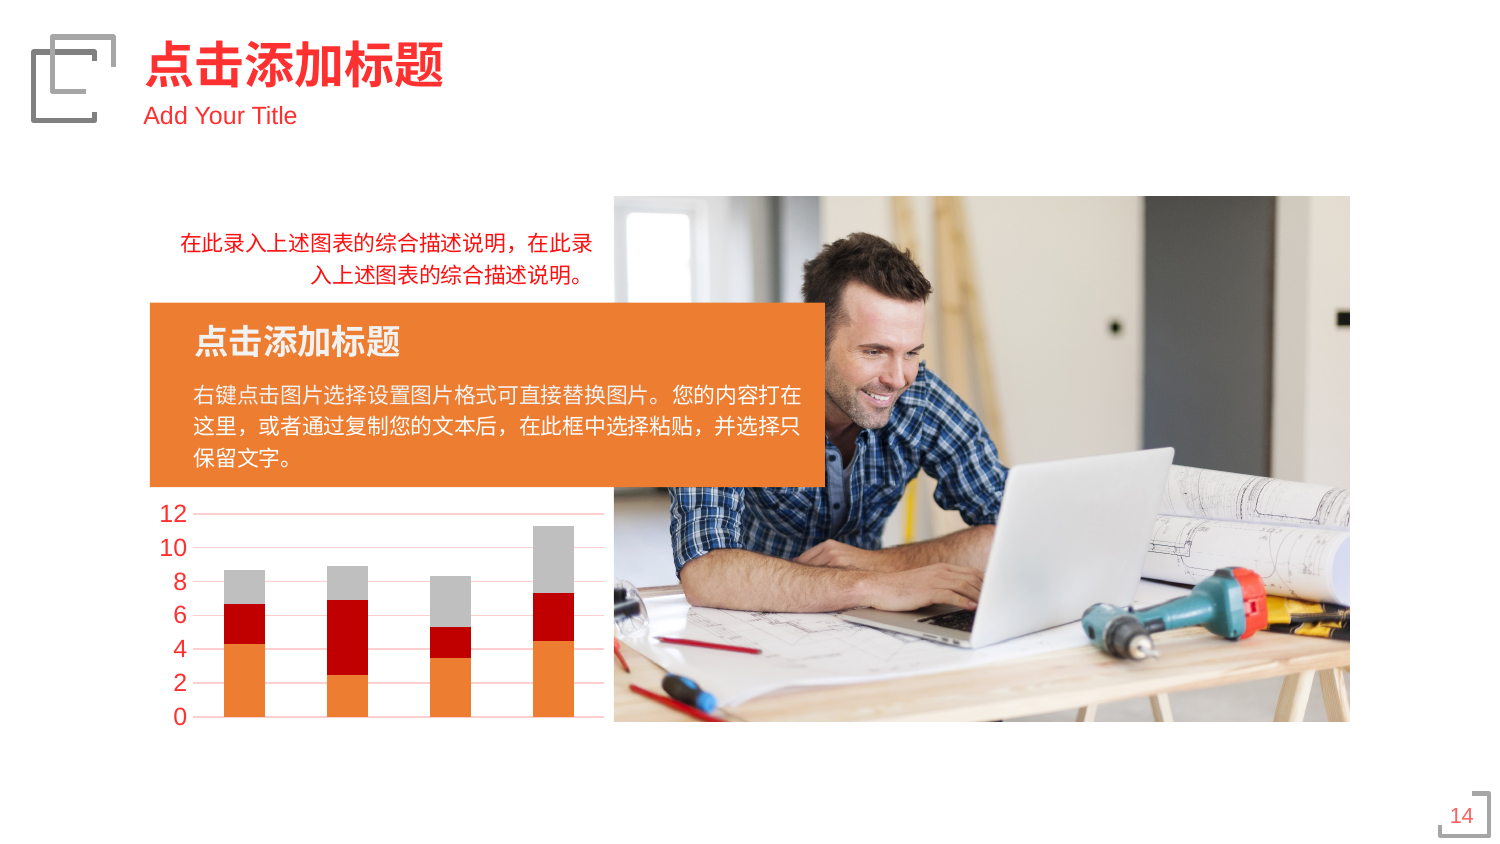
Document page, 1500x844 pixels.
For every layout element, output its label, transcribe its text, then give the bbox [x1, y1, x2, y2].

text_box 点击添加标题 [186, 315, 409, 366]
text_box 点击添加标题 [133, 27, 457, 99]
text_box [148, 301, 827, 489]
text_box Add Your Title [132, 93, 416, 135]
chart [149, 495, 614, 736]
text_box [612, 195, 1352, 724]
text_box 在此录入上述图表的综合描述说明，在此录入上述图表的综合描述说明。 [150, 215, 609, 296]
text_box 右键点击图片选择设置图片格式可直接替换图片。您的内容打在这里，或者通过复制您的文本后，在此框中选择粘贴，并选择只保留文字。 [185, 372, 812, 475]
